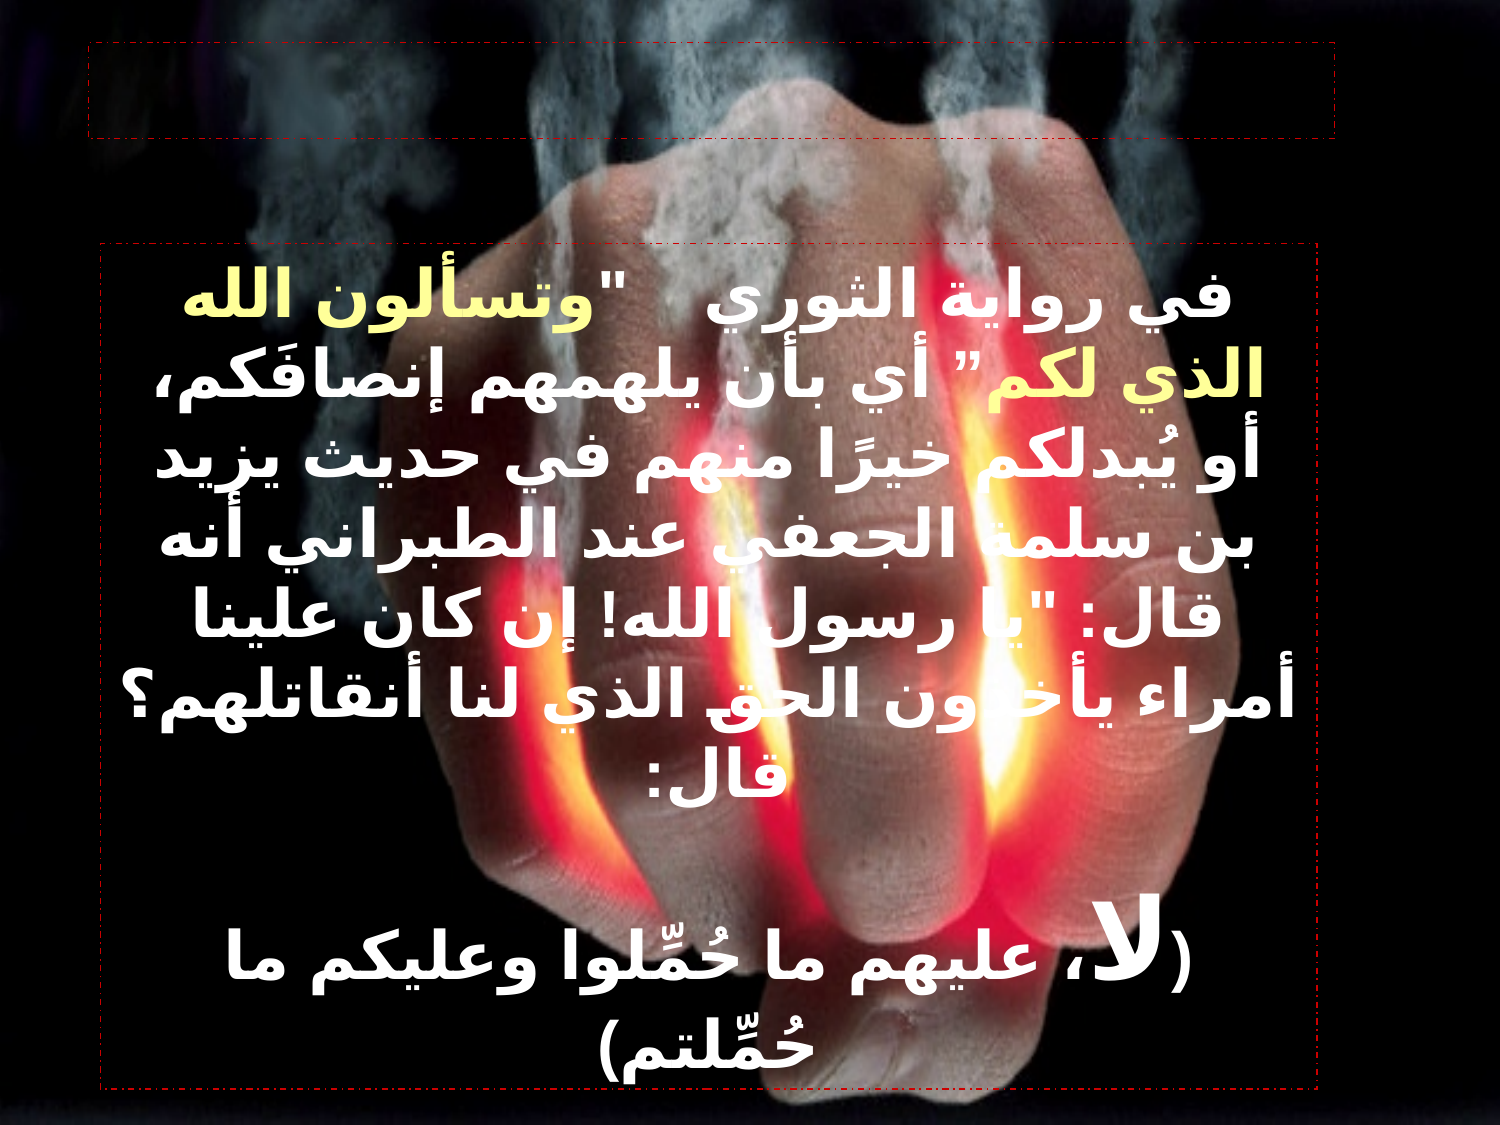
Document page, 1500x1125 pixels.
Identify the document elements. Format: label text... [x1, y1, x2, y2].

picture [0, 0, 1500, 1125]
text_box في رواية الثوري "وتسألون الله الذي لكم” أي بأن يلهمهم إنصافَكم، أو يُبدلكم خيرًا منهم في حديث يزيد بن سلمة الجعفي عند الطبراني أنه قال: "يا رسول الله! إن كان علينا أمراء يأخذون الحق الذي لنا أنقاتلهم؟ قال: (لا، عليهم ما حُمِّلوا وعليكم ما حُمِّلتم) [100, 243, 1317, 1090]
text_box [88, 42, 1335, 139]
